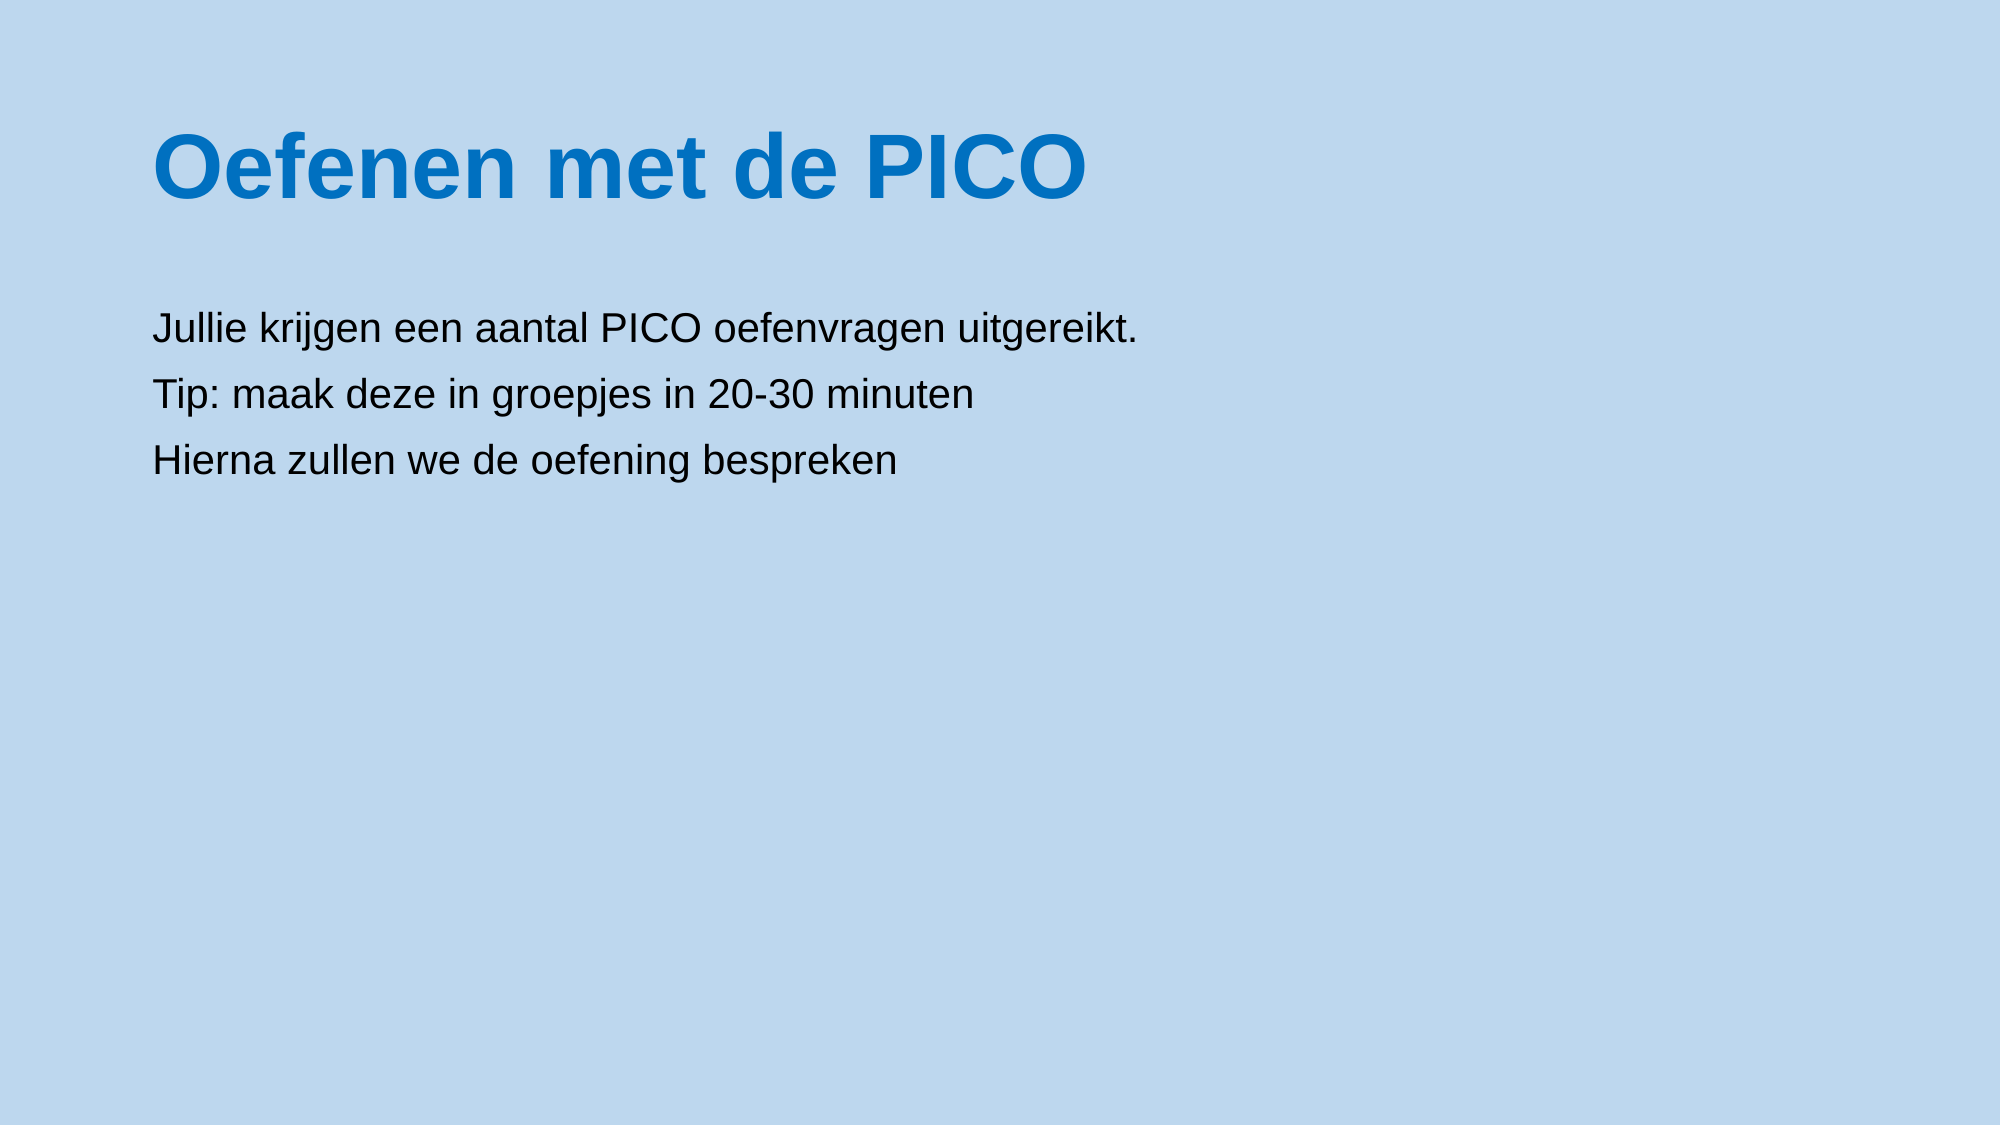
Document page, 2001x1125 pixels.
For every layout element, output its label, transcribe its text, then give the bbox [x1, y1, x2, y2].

list Jullie krijgen een aantal PICO oefenvragen uitgereikt. Tip: maak deze in groepjes in 20-30 minuten Hierna zullen we de oefening bespreken [137, 299, 1863, 1014]
title Oefenen met de PICO [137, 59, 1863, 278]
